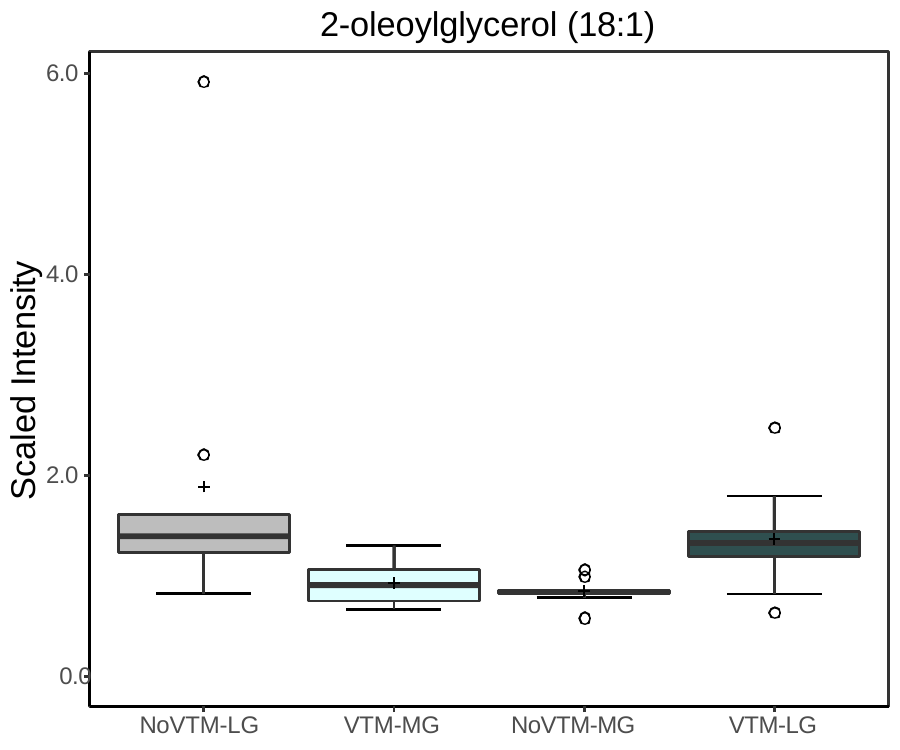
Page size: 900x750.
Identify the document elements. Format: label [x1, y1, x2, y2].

text_box [83, 50, 891, 738]
text_box [317, 0, 661, 44]
footer [57, 661, 95, 750]
slide_number [137, 713, 277, 750]
text_box [44, 55, 82, 87]
text_box [1, 256, 82, 503]
